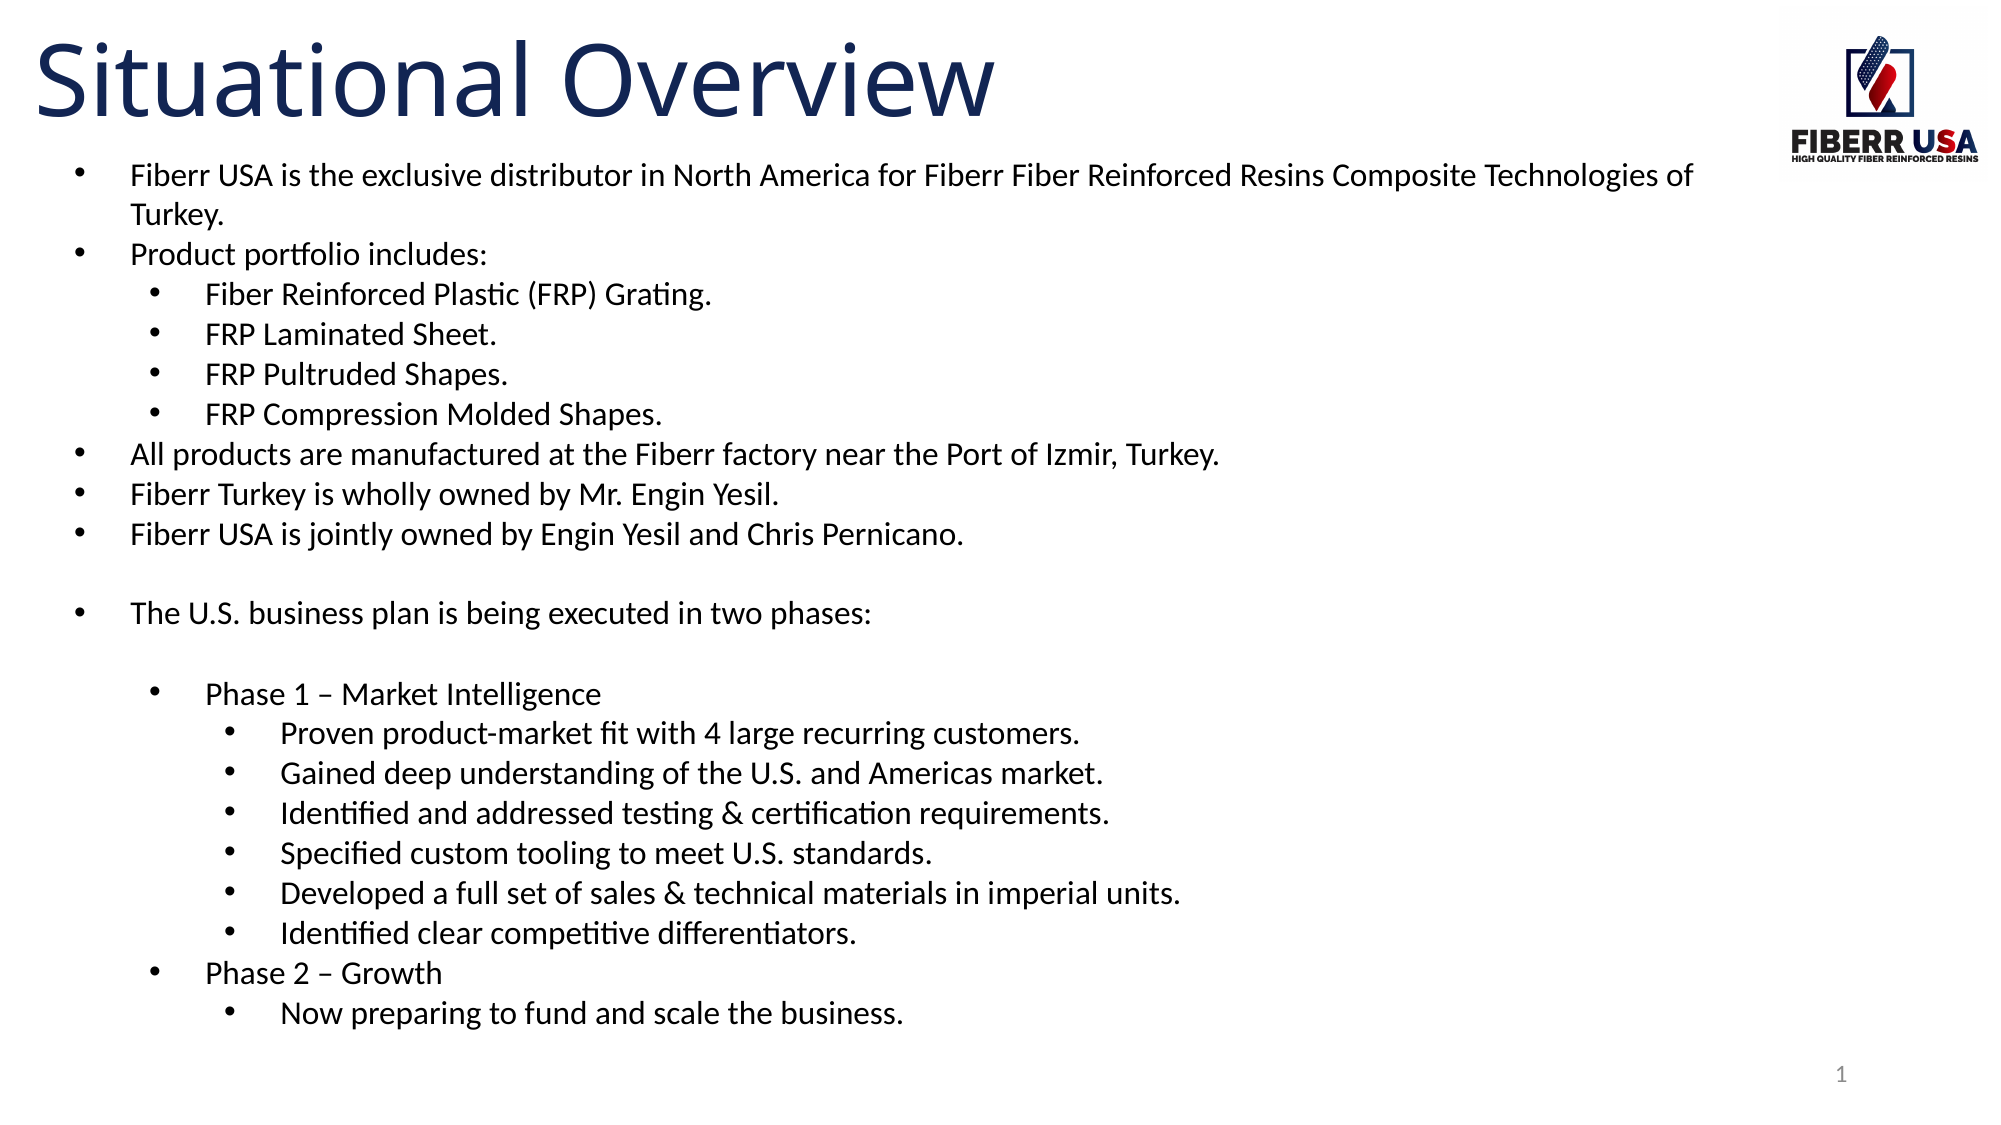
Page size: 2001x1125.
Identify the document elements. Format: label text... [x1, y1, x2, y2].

text_box Fiberr USA is the exclusive distributor in North America for Fiberr Fiber Reinforced Resins Composite Technologies of Turkey. Product portfolio includes: Fiber Reinforced Plastic (FRP) Grating. FRP Laminated Sheet. FRP Pultruded Shapes. FRP Compression Molded Shapes. All products are manufactured at the Fiberr factory near the Port of Izmir, Turkey. Fiberr Turkey is wholly owned by Mr. Engin Yesil. Fiberr USA is jointly owned by Engin Yesil and Chris Pernicano. The U.S. business plan is being executed in two phases: Phase 1 – Market Intelligence Proven product-market fit with 4 large recurring customers. Gained deep understanding of the U.S. and Americas market. Identified and addressed testing & certification requirements. Specified custom tooling to meet U.S. standards. Developed a full set of sales & technical materials in imperial units. Identified clear competitive differentiators. Phase 2 – Growth Now preparing to fund and scale the business. [59, 145, 1763, 1079]
slide_number 1 [1412, 1042, 1863, 1103]
picture [1779, 6, 1988, 182]
title Situational Overview [19, 22, 1520, 146]
